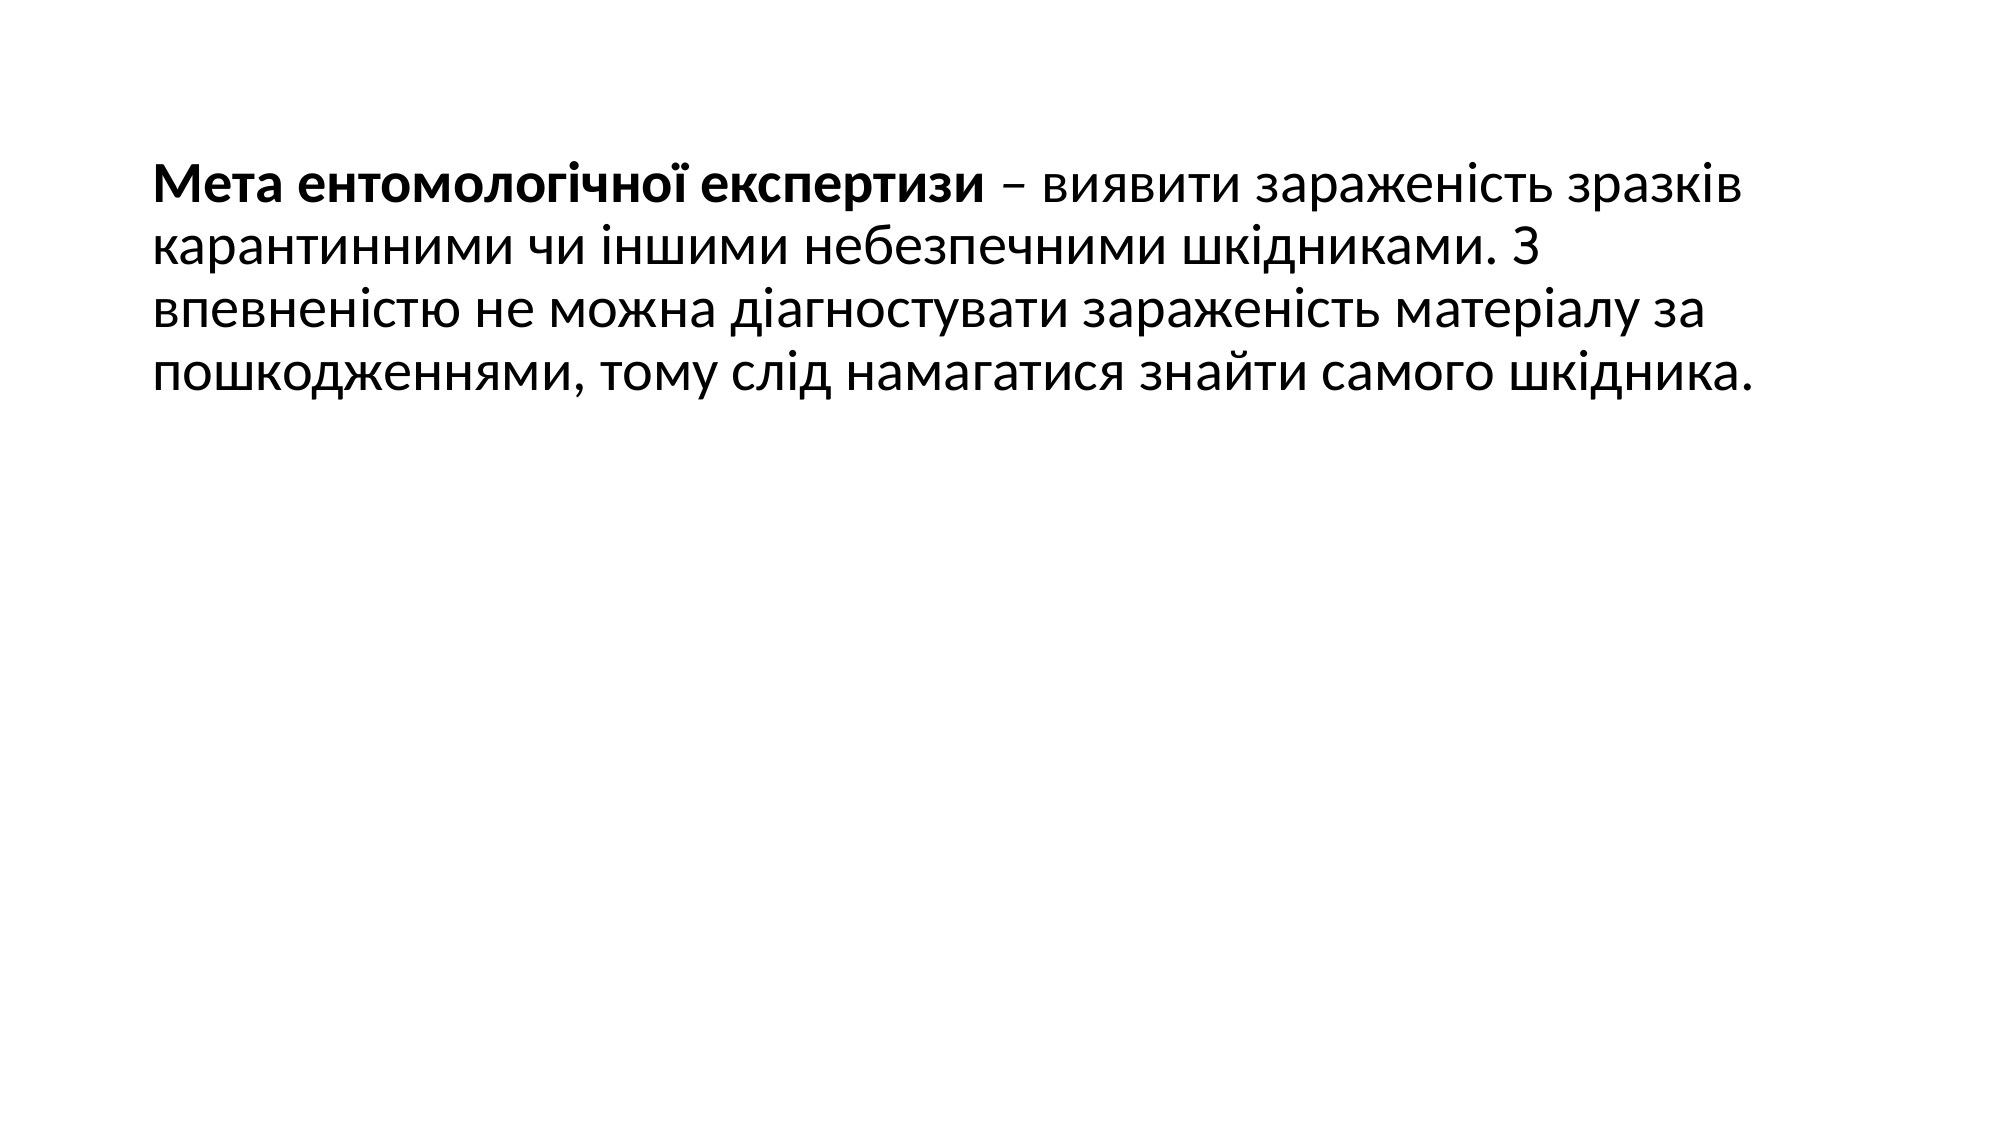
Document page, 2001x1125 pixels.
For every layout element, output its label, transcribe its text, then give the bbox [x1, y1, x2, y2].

list Мета ентомологічної експертизи – виявити зараженість зразків карантинними чи іншими небезпечними шкідниками. З впевненістю не можна діагностувати зараженість матеріалу за пошкодженнями, тому слід намагатися знайти самого шкідника. [137, 144, 1863, 858]
